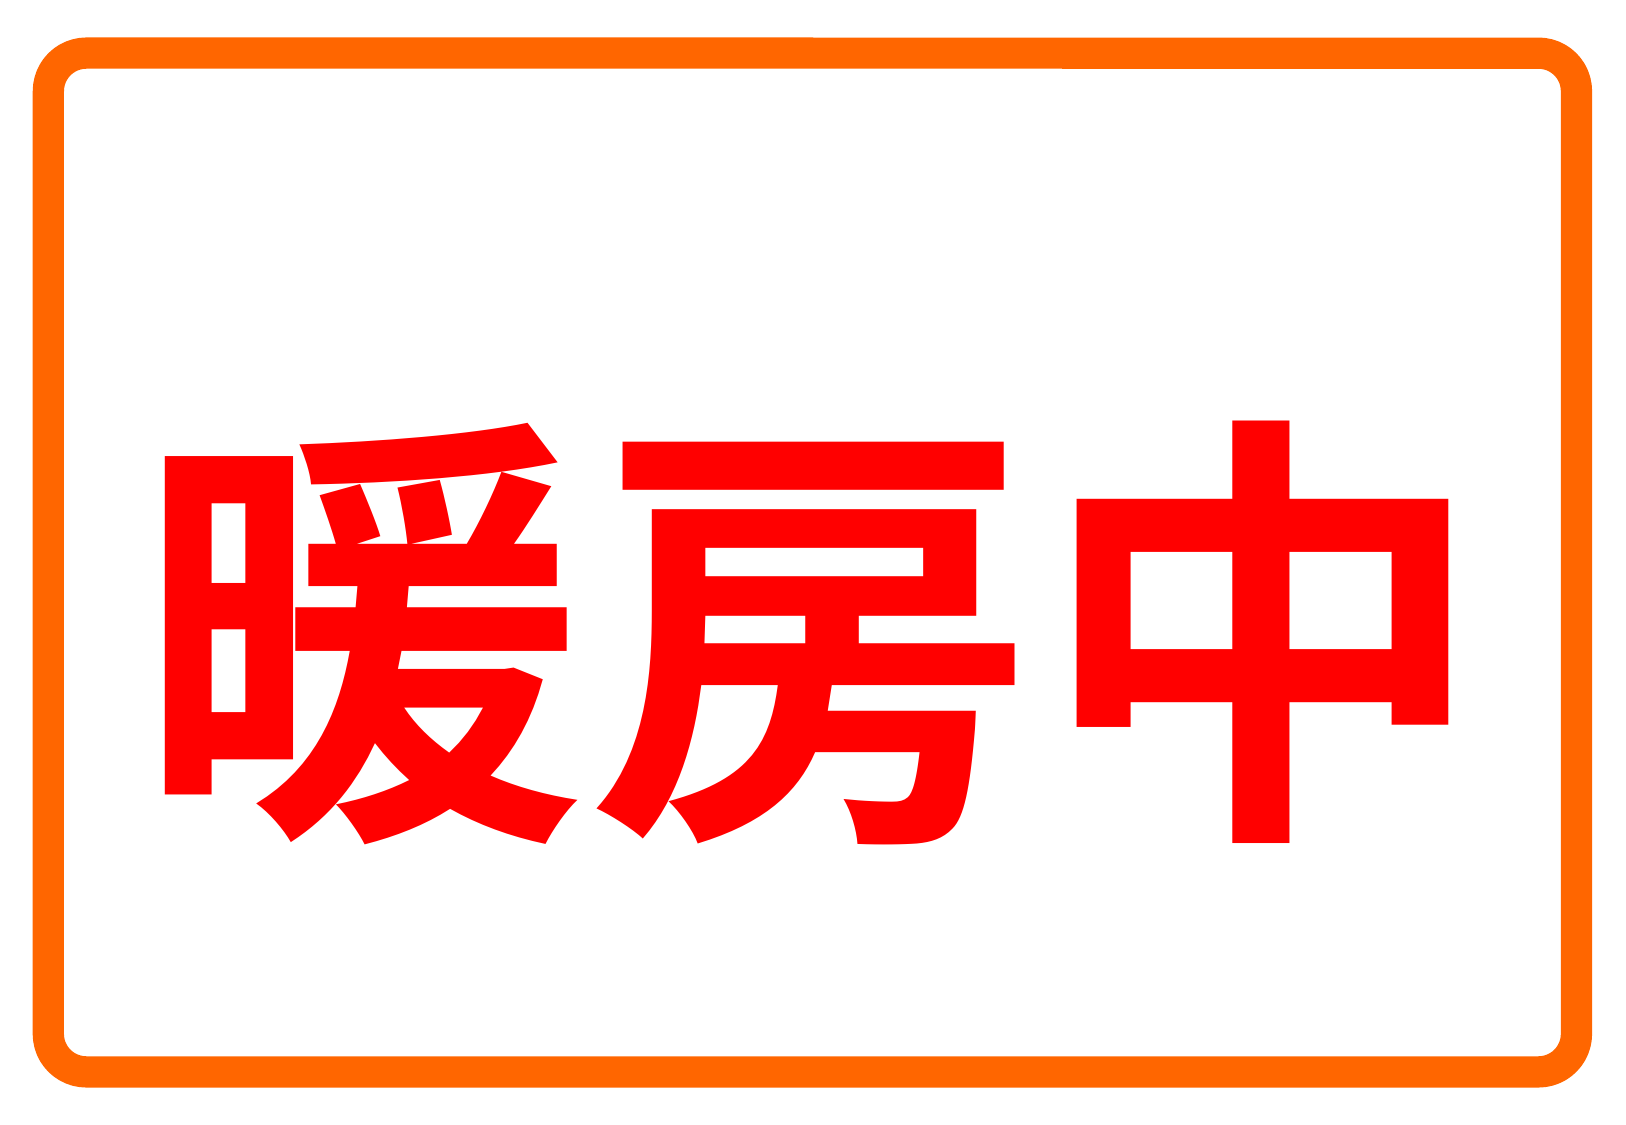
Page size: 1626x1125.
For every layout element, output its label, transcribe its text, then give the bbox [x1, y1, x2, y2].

text_box [46, 50, 1579, 346]
text_box [46, 902, 1579, 1075]
text_box 暖房中 [0, 346, 1625, 902]
